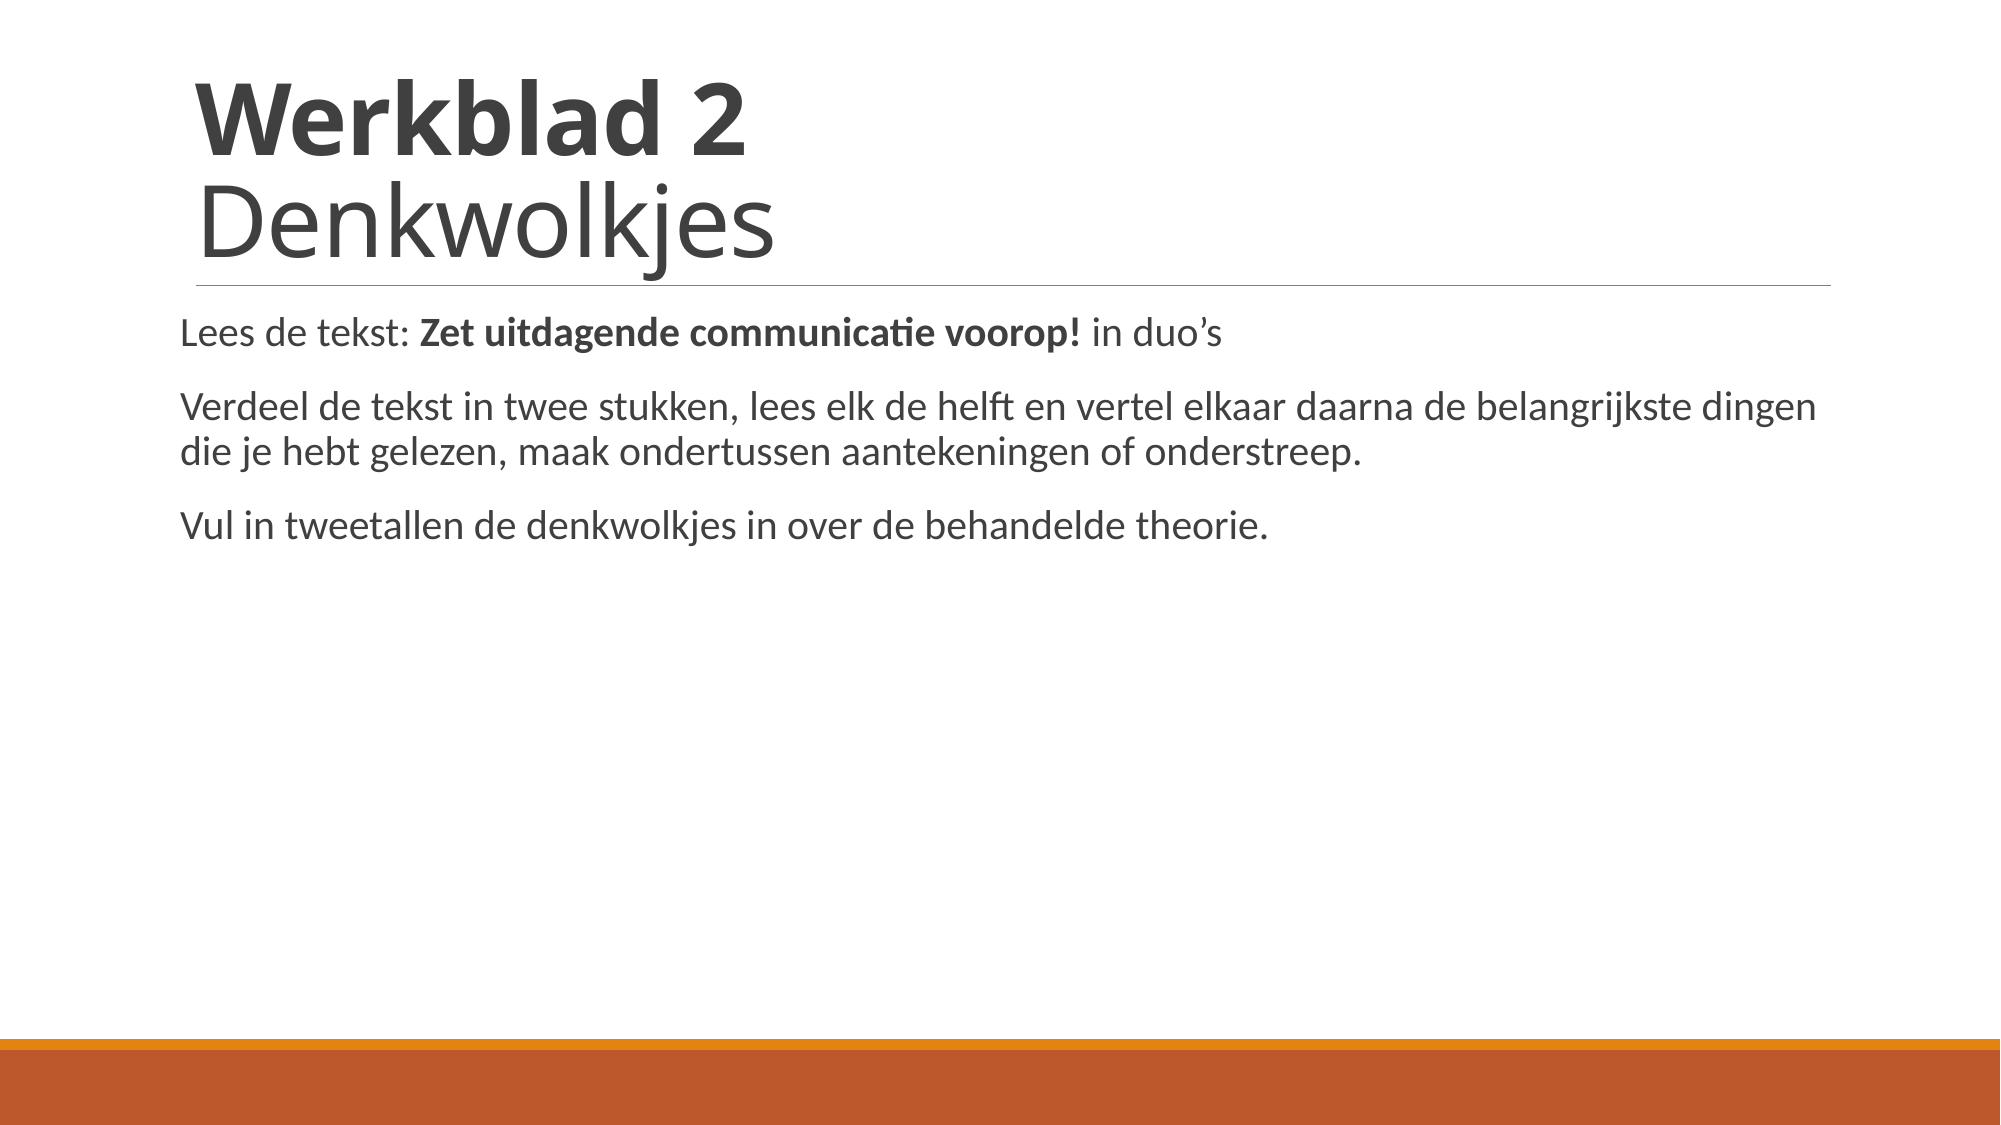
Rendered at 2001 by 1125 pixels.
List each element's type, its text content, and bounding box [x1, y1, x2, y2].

list Lees de tekst: Zet uitdagende communicatie voorop! in duo’s Verdeel de tekst in twee stukken, lees elk de helft en vertel elkaar daarna de belangrijkste dingen die je hebt gelezen, maak ondertussen aantekeningen of onderstreep. Vul in tweetallen de denkwolkjes in over de behandelde theorie. [180, 302, 1830, 963]
title Werkblad 2 Denkwolkjes [180, 47, 1830, 285]
